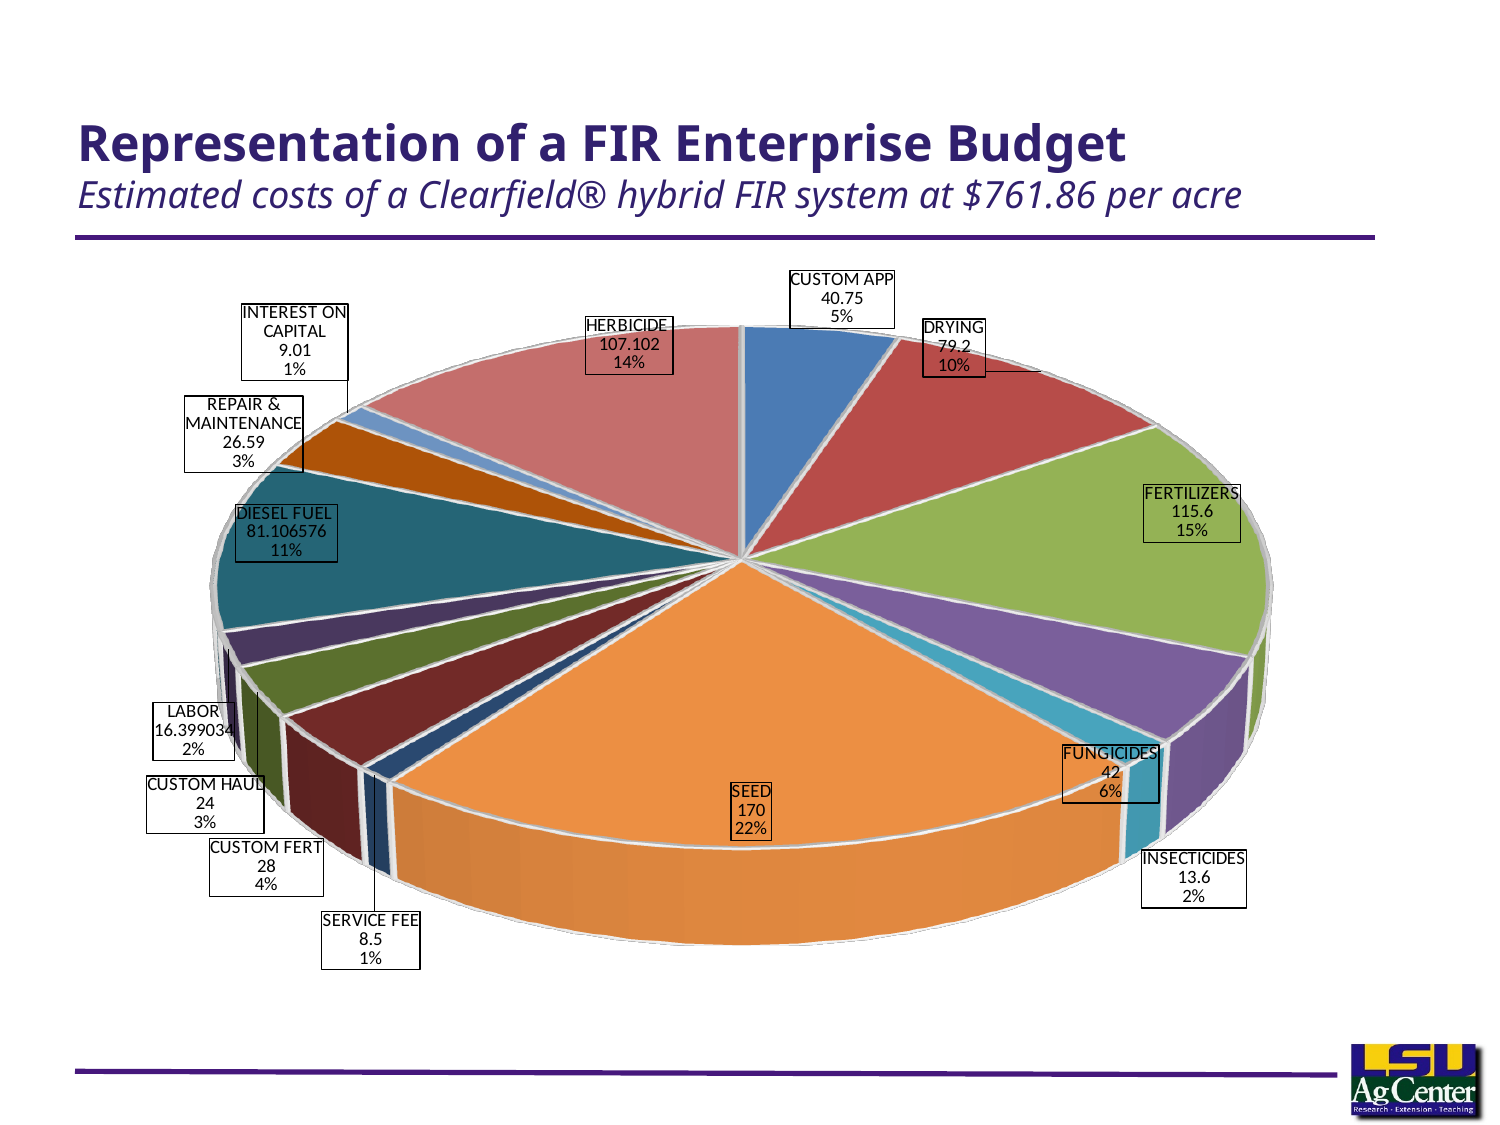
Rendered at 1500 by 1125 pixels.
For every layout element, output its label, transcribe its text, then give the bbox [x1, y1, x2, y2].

picture [1349, 1042, 1488, 1125]
chart [37, 257, 1463, 1024]
text_box Representation of a FIR Enterprise Budget Estimated costs of a Clearfield® hybrid FIR system at $761.86 per acre [62, 70, 1463, 257]
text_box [74, 1071, 1338, 1076]
